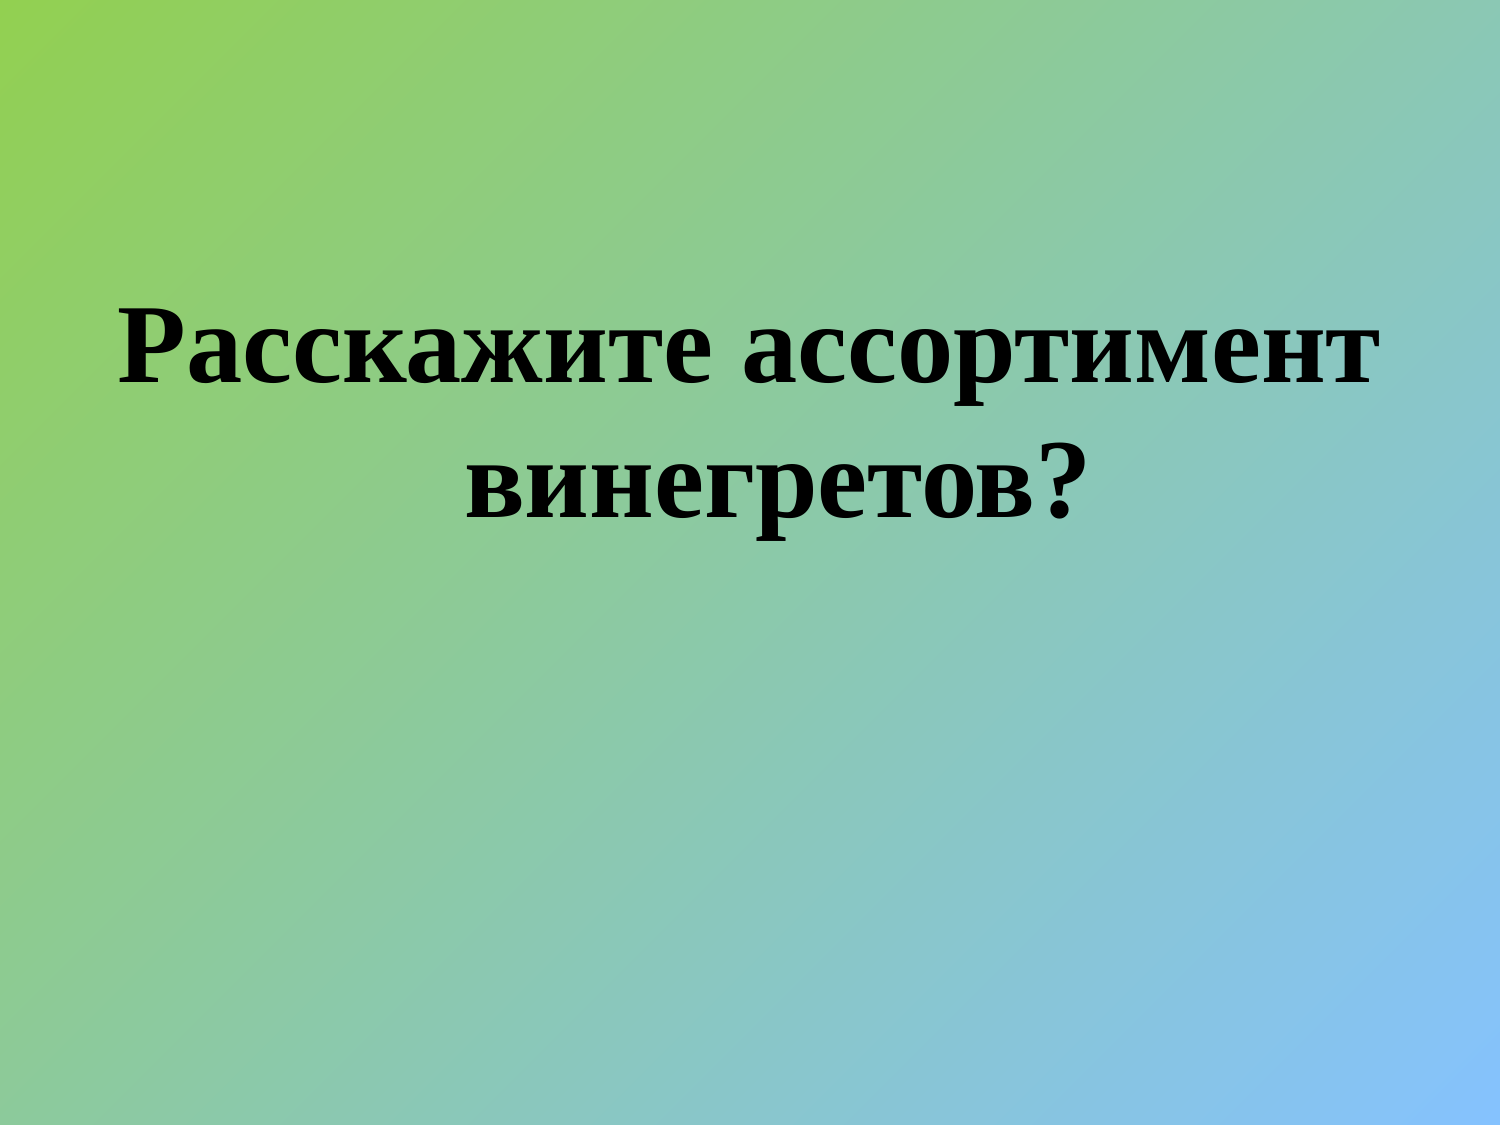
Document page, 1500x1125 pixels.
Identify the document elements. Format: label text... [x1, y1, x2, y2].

list Расскажите ассортимент винегретов? [75, 262, 1425, 1005]
